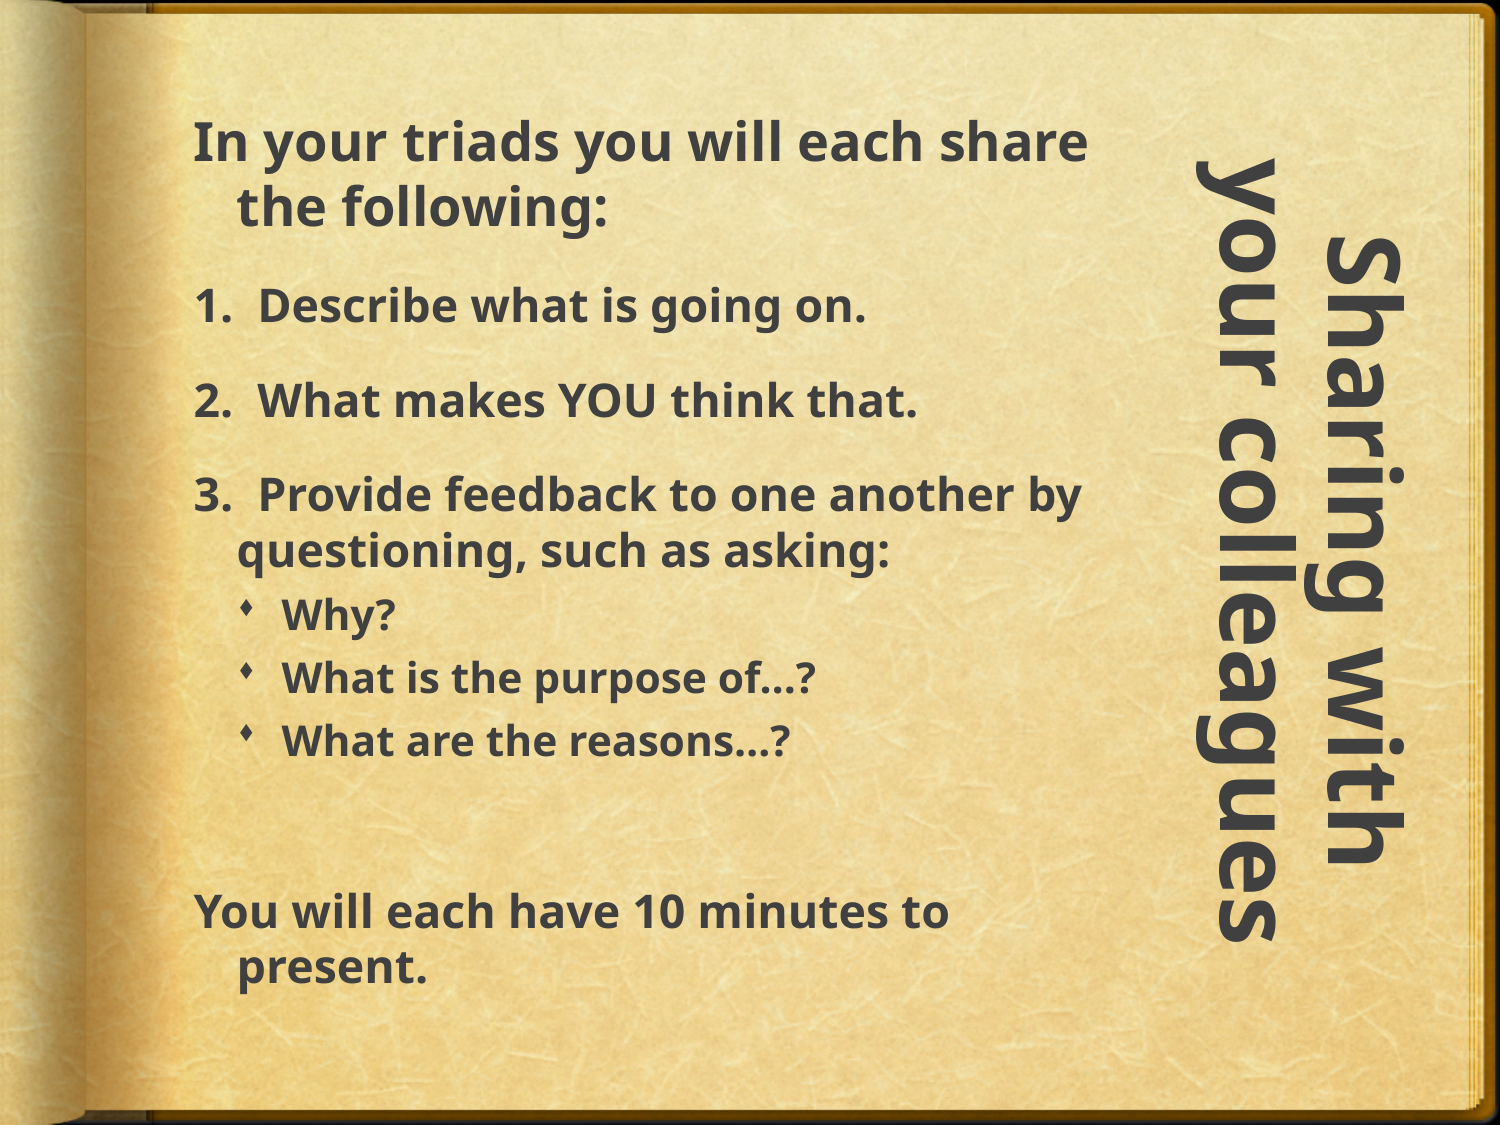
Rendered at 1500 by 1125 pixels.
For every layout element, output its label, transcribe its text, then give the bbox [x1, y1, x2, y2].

title Sharing with your colleagues [1183, 99, 1434, 1005]
list In your triads you will each share the following: 1. Describe what is going on. 2. What makes YOU think that. 3. Provide feedback to one another by questioning, such as asking: Why? What is the purpose of…? What are the reasons…? You will each have 10 minutes to present. [178, 99, 1150, 1005]
picture [0, 0, 1500, 1125]
